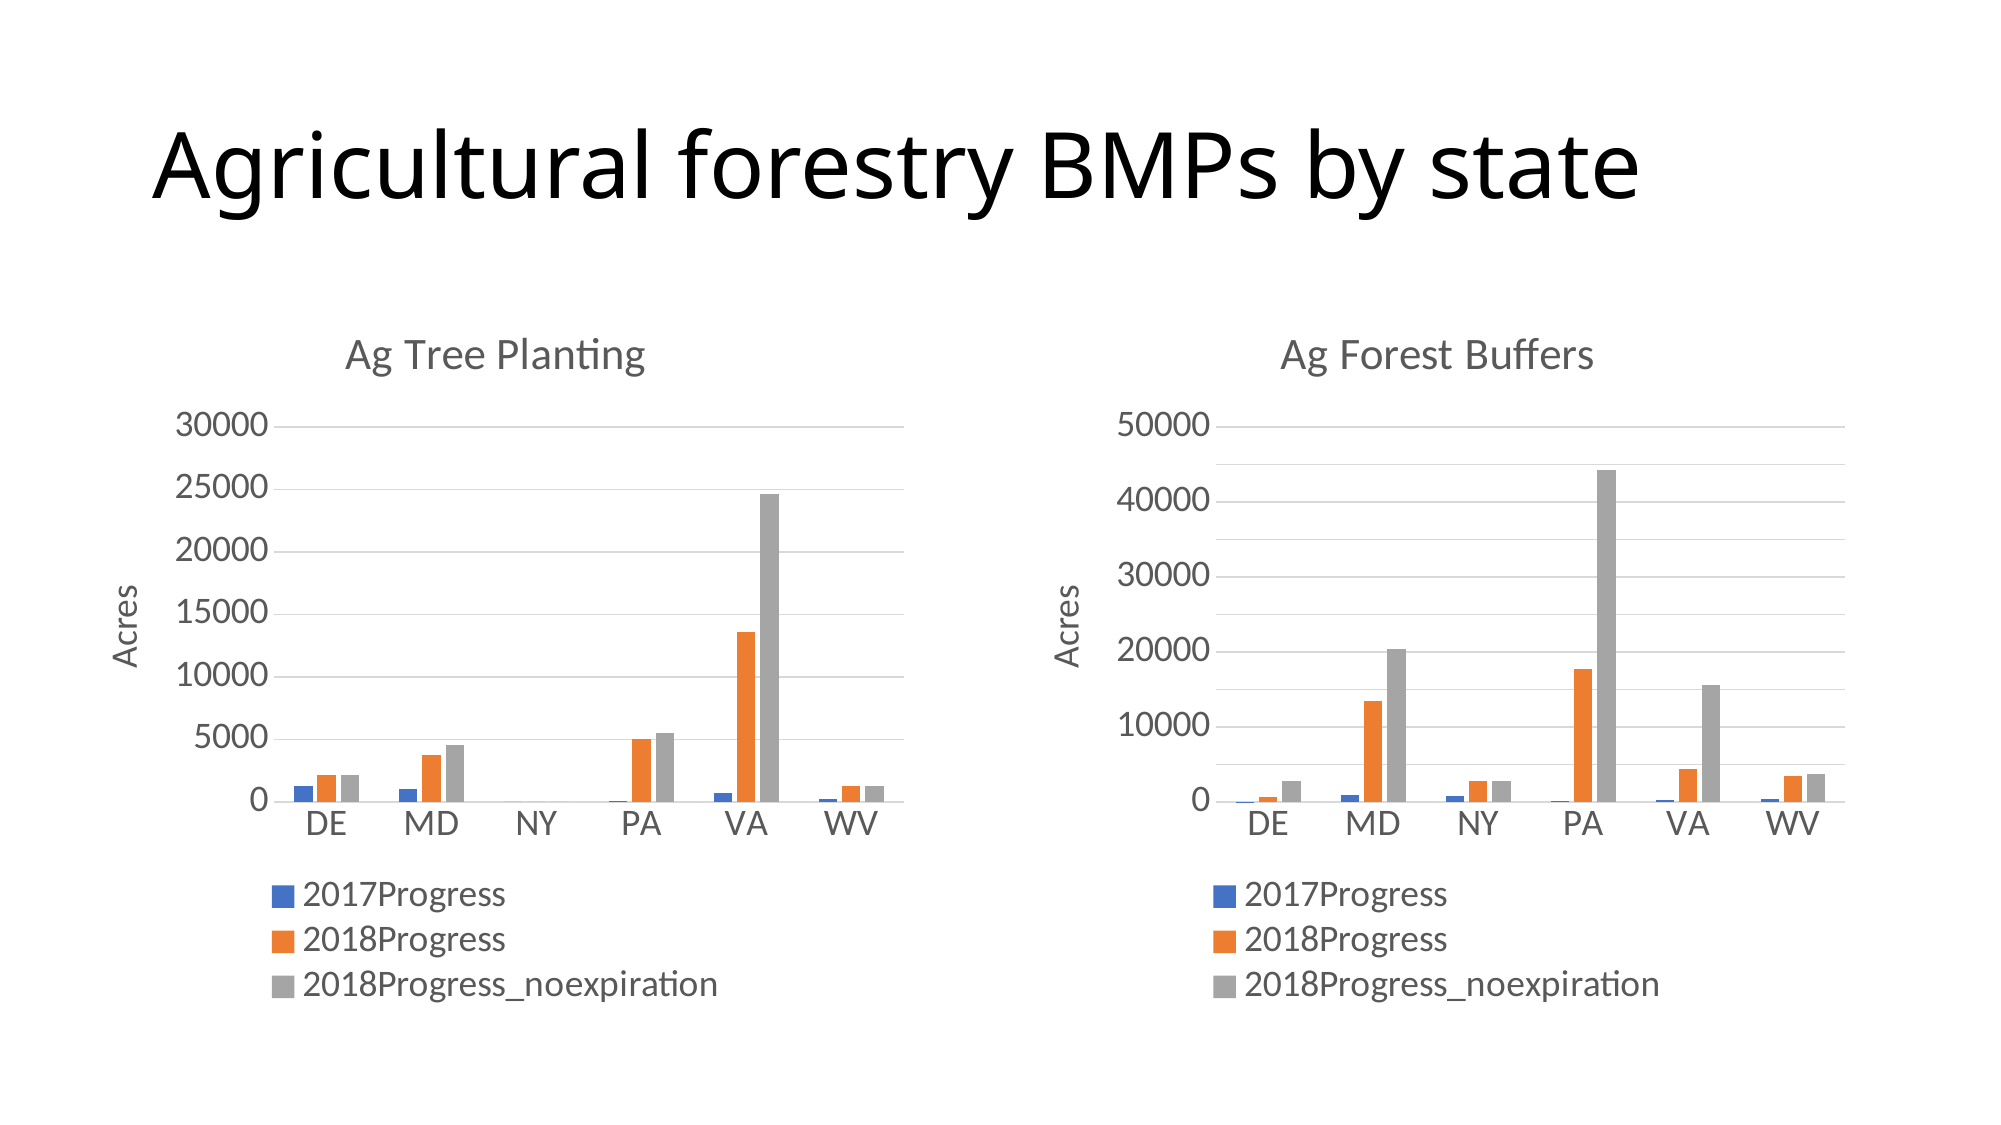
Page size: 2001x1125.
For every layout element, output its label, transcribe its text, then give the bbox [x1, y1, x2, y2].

chart [1012, 299, 1863, 1014]
chart [70, 299, 921, 1014]
title Agricultural forestry BMPs by state [137, 59, 1863, 278]
